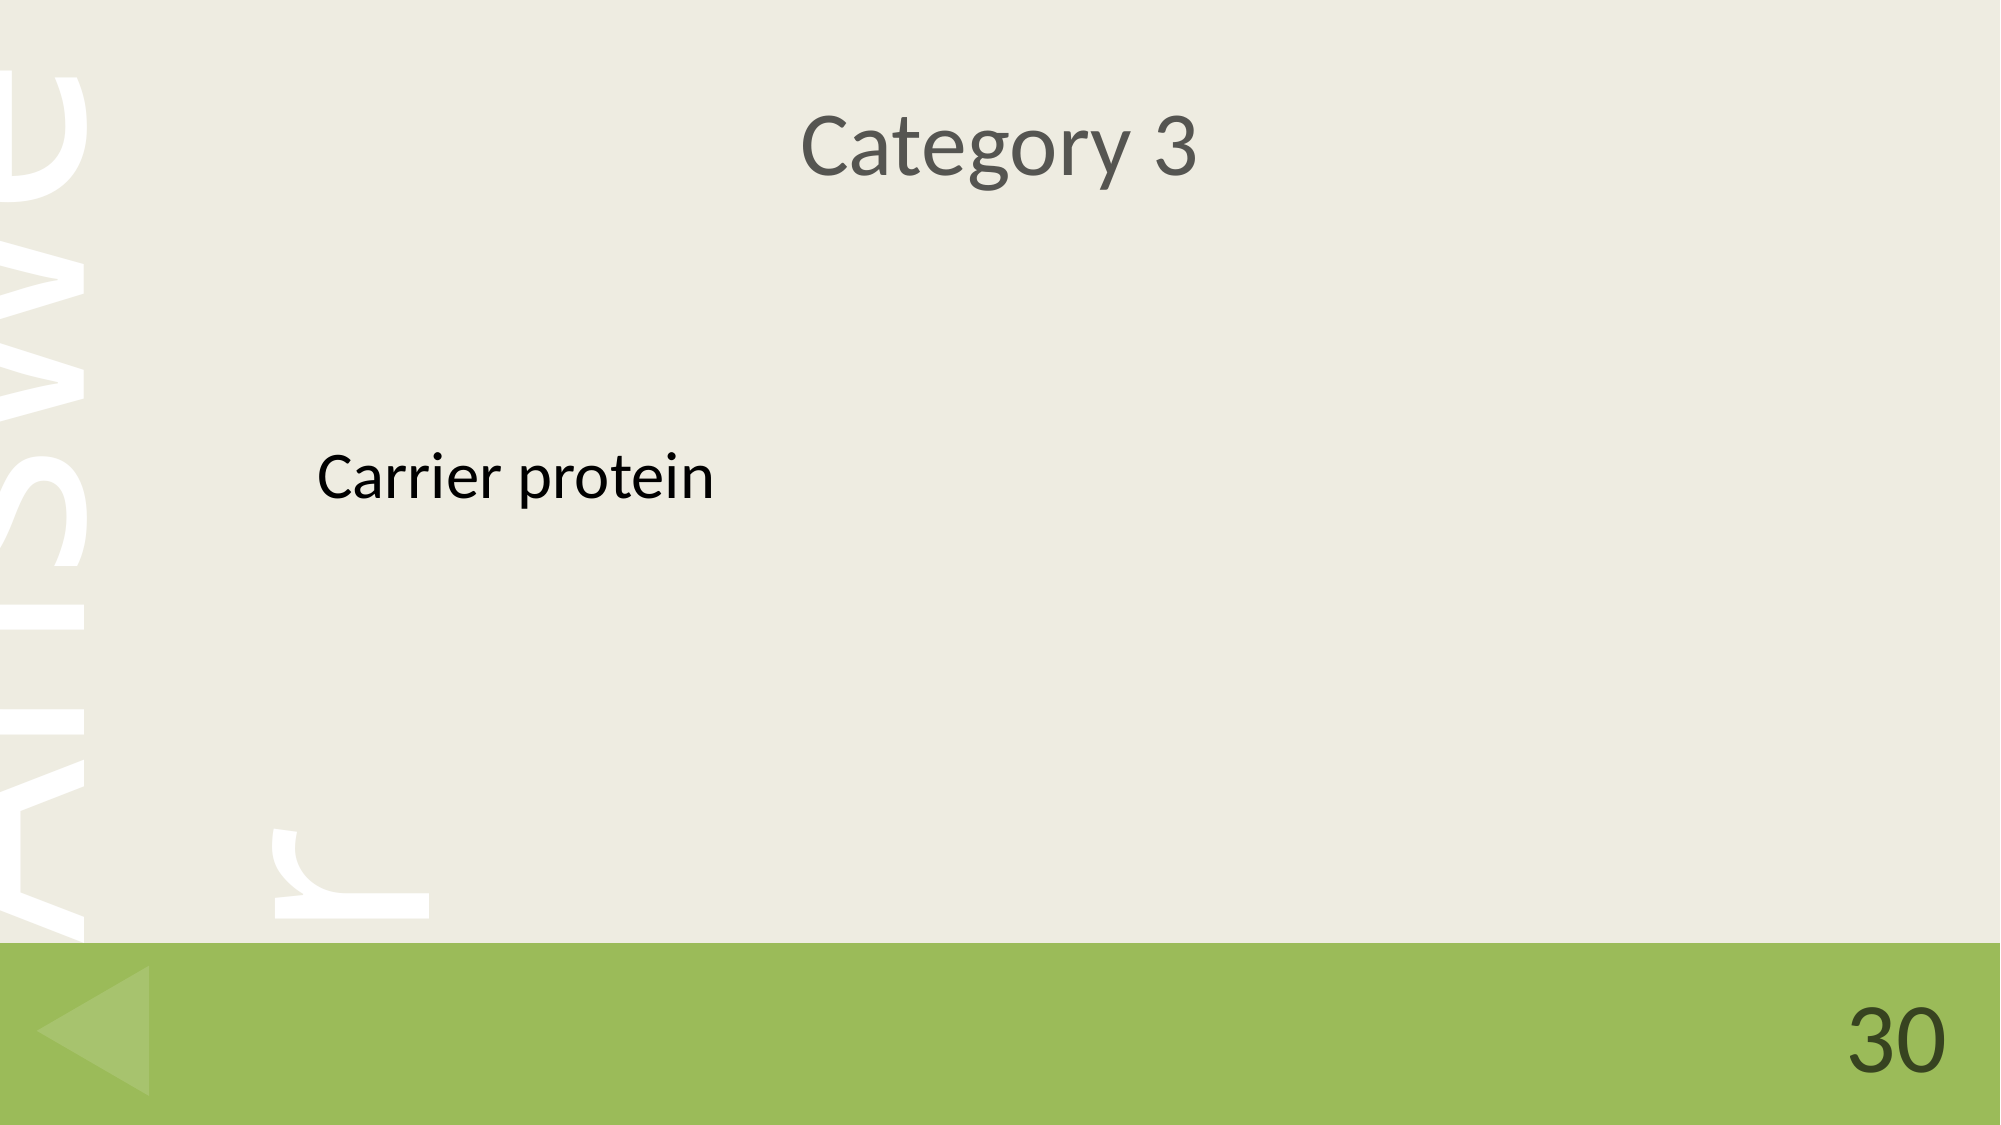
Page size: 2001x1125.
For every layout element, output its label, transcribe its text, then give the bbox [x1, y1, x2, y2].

list Carrier protein [302, 307, 1760, 636]
list 30 [1494, 967, 1963, 1097]
title Category 3 [99, 45, 1900, 233]
